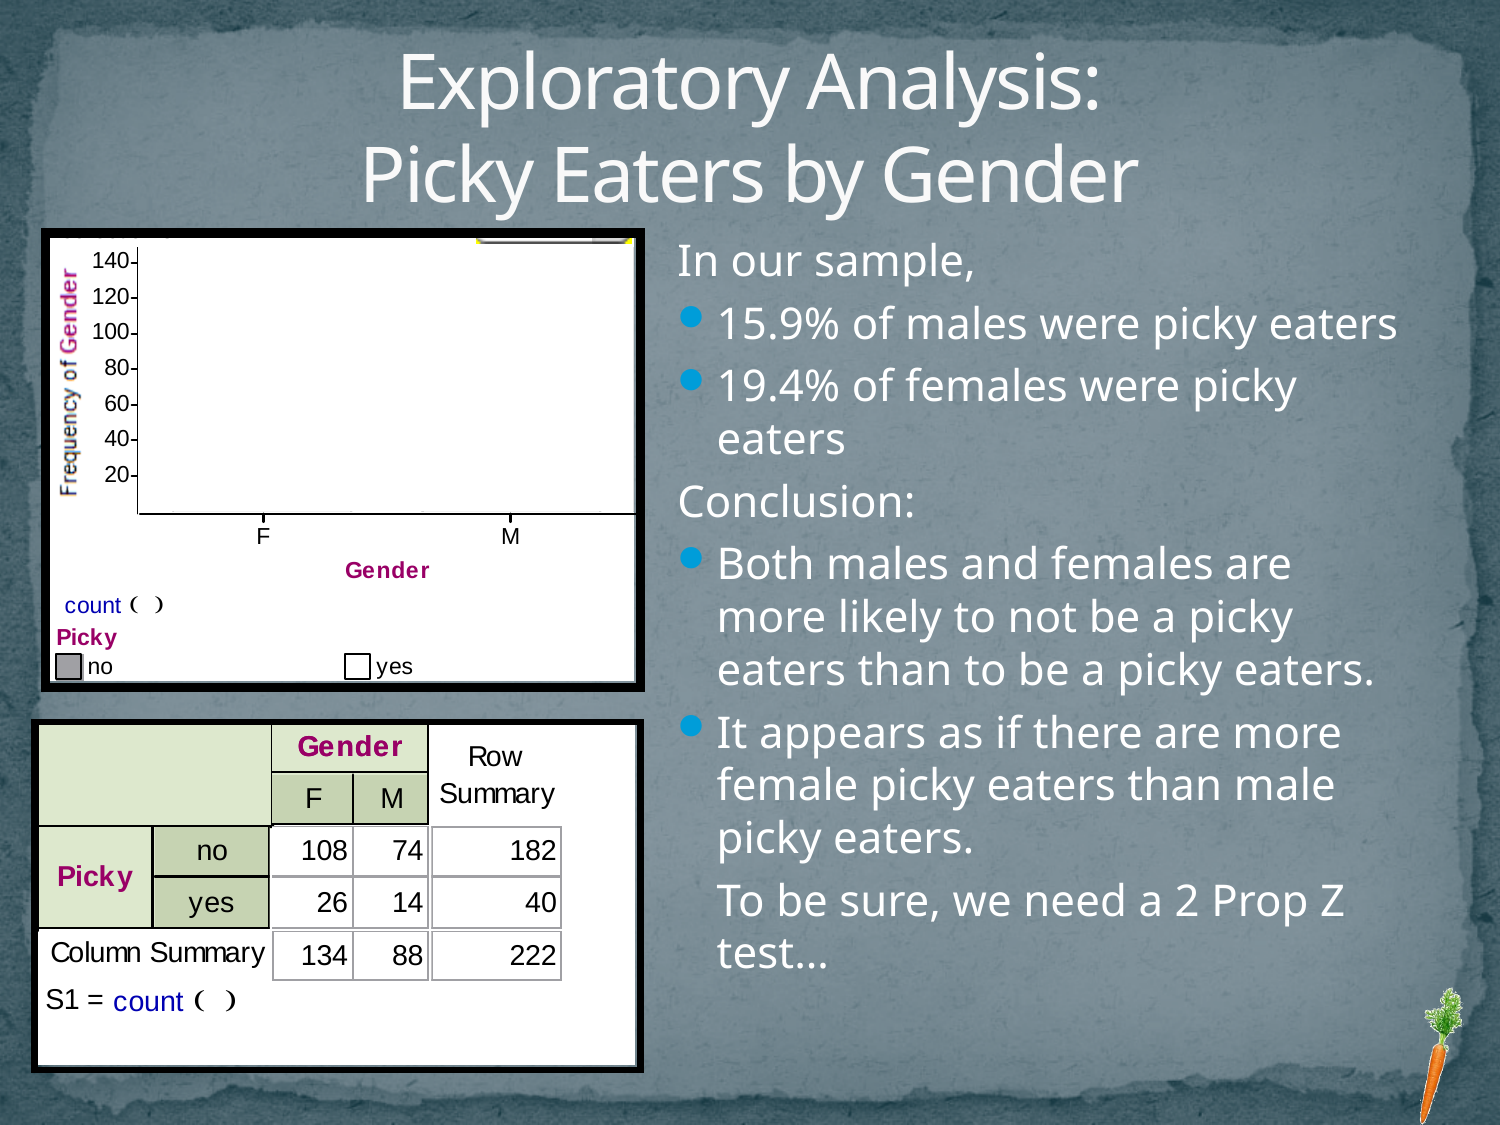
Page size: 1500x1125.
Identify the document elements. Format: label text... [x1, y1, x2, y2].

picture [37, 724, 638, 1068]
picture [1412, 987, 1467, 1125]
list In our sample, 15.9% of males were picky eaters 19.4% of females were picky eaters Conclusion: Both males and females are more likely to not be a picky eaters than to be a picky eaters. It appears as if there are more female picky eaters than male picky eaters. To be sure, we need a 2 Prop Z test… [662, 224, 1429, 1038]
title Exploratory Analysis: Picky Eaters by Gender [74, 24, 1425, 225]
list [51, 239, 635, 682]
